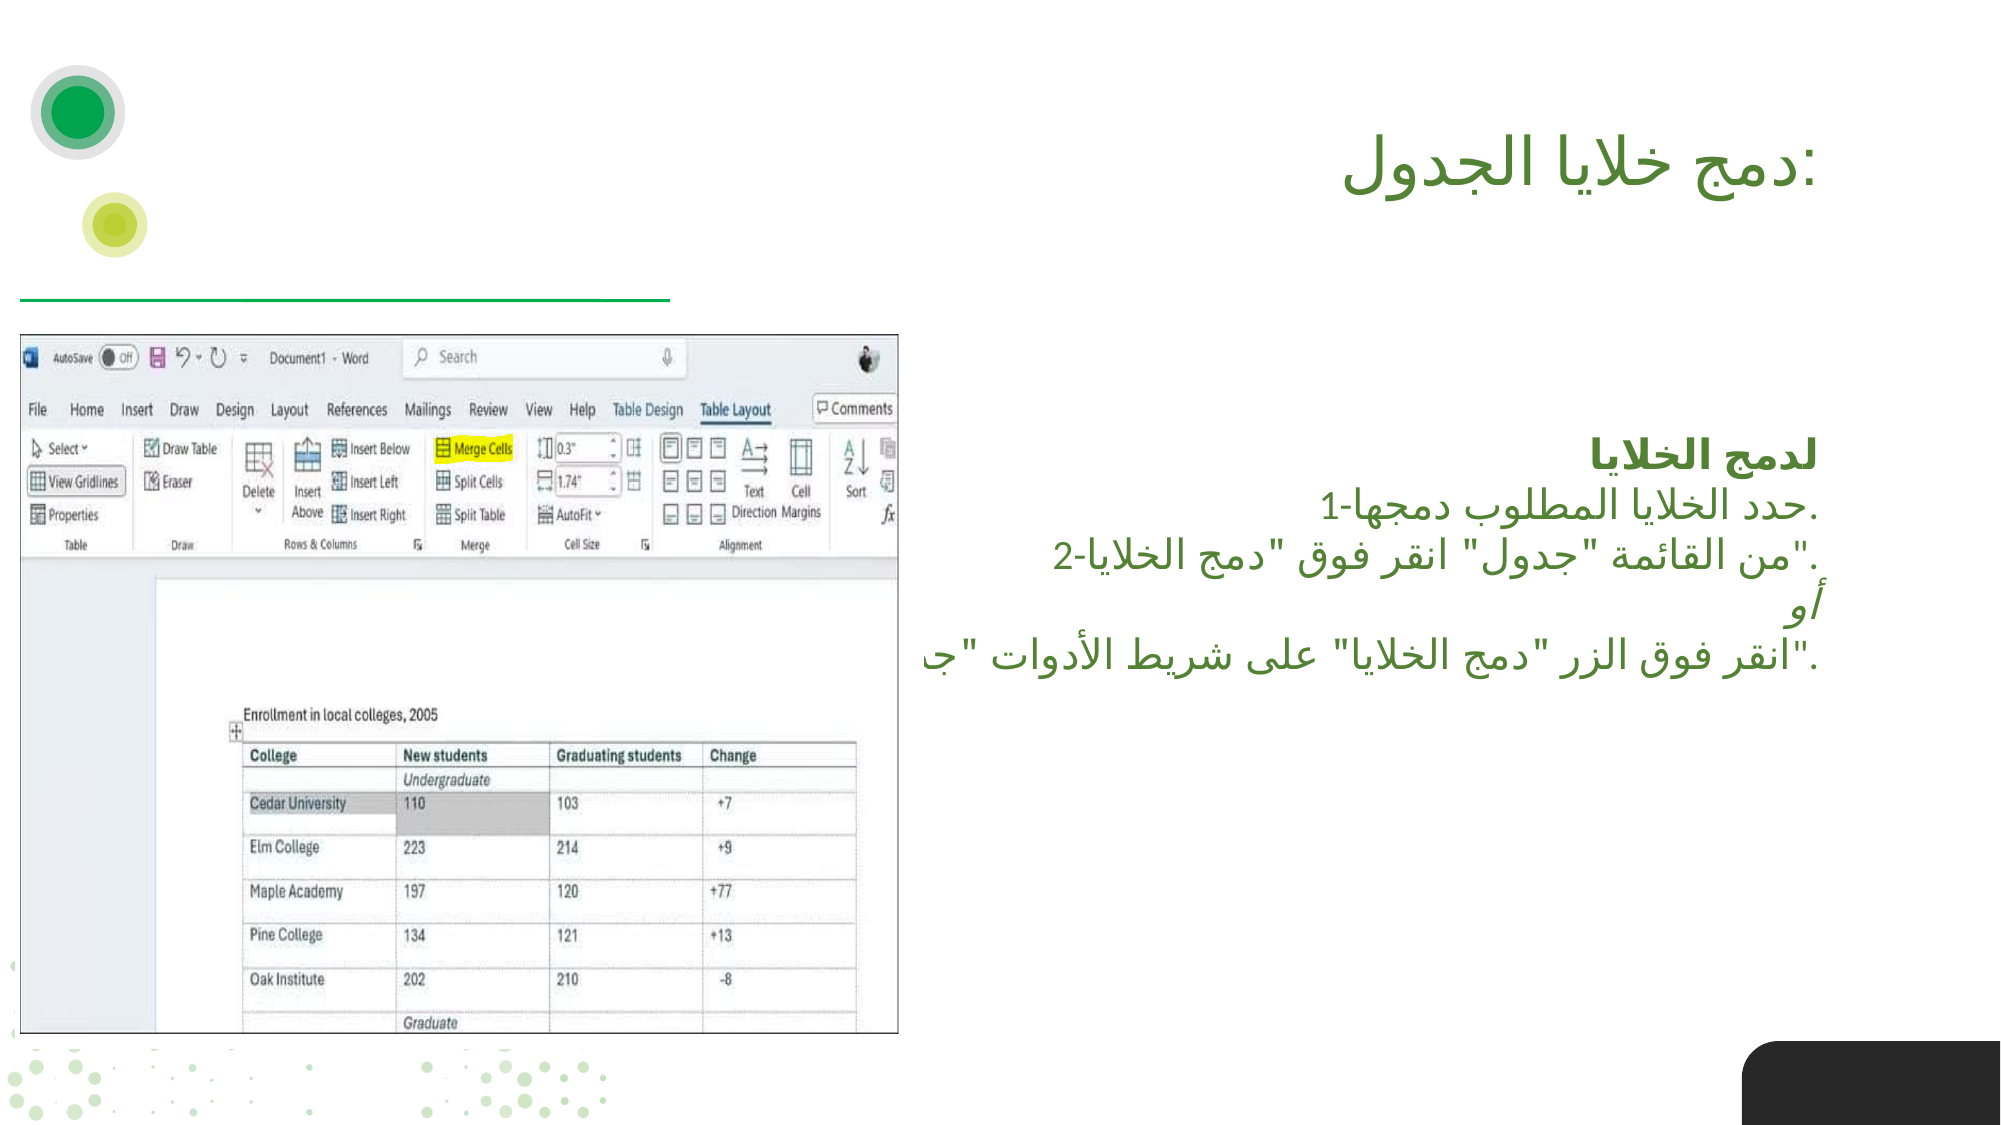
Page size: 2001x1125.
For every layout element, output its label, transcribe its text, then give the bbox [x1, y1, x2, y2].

title دمج خلايا الجدول: [311, 52, 1834, 276]
picture [15, 325, 924, 1049]
text_box لدمج الخلايا 1-حدد الخلايا المطلوب دمجها. 2-من القائمة "جدول" انقر فوق "دمج الخلايا". أو -انقر فوق الزر "دمج الخلايا" على شريط الأدوات "جداول وحدود". [924, 420, 1834, 686]
